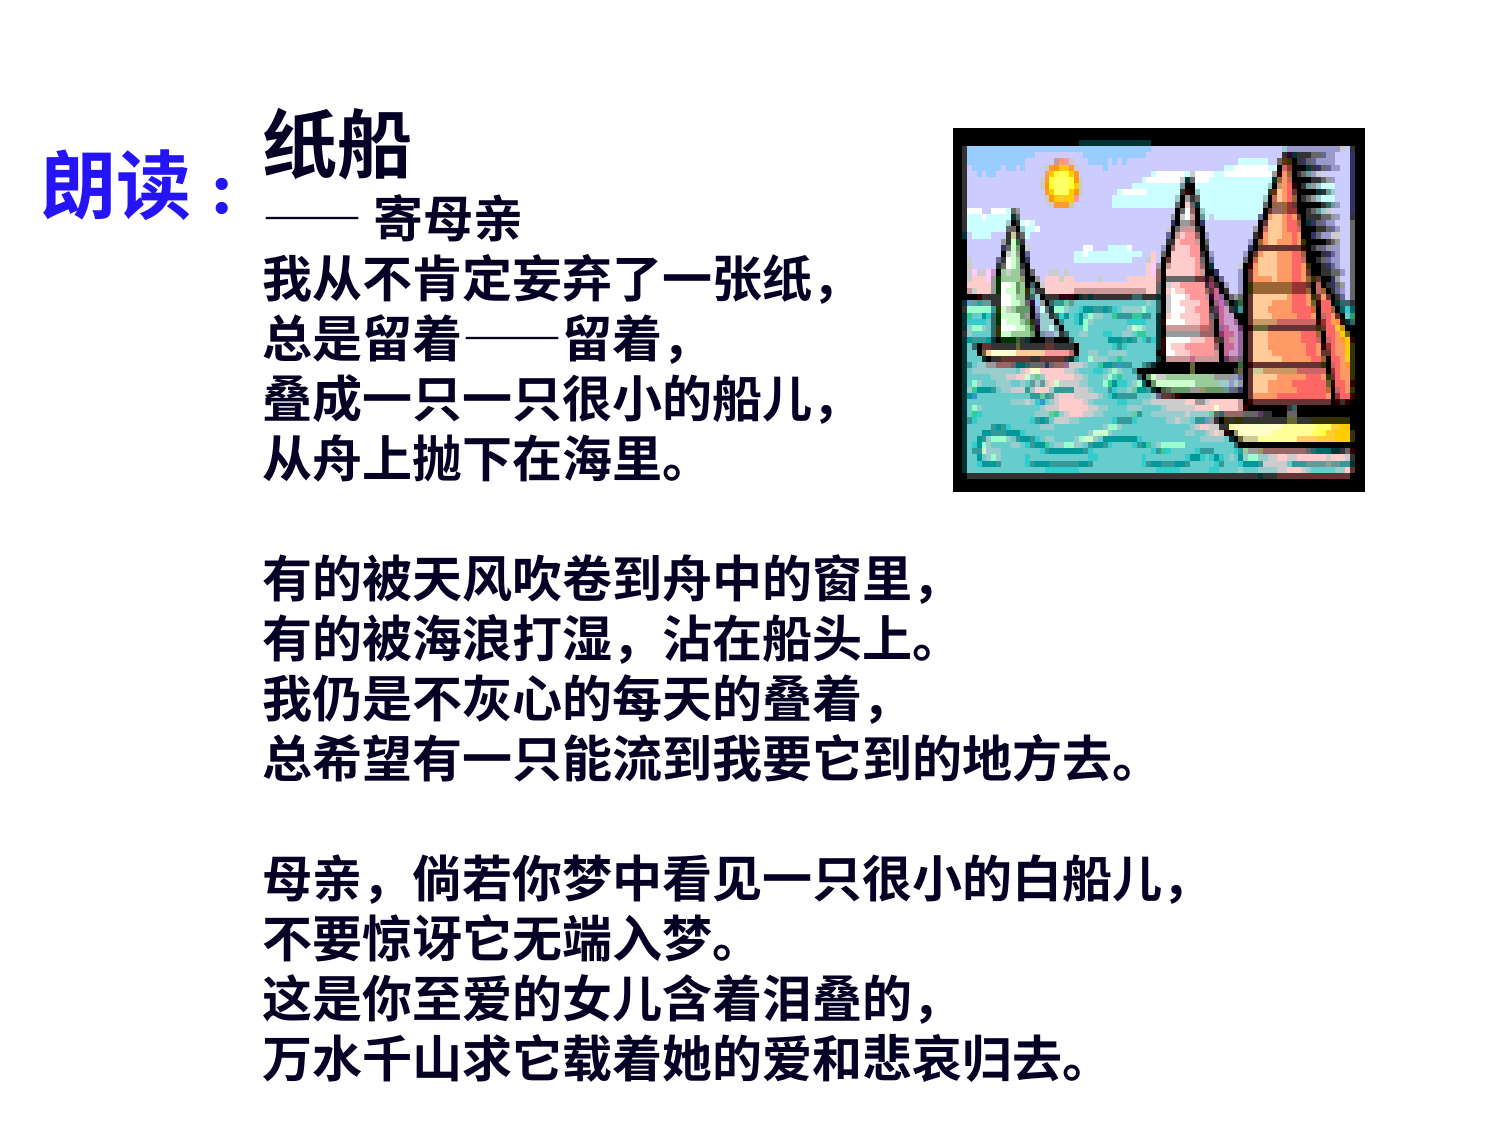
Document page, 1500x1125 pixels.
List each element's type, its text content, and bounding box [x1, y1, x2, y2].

text_box 朗读: [26, 131, 250, 237]
text_box 纸船 ——寄母亲 我从不肯定妄弃了一张纸， 总是留着——留着， 叠成一只一只很小的船儿， 从舟上抛下在海里。 有的被天风吹卷到舟中的窗里， 有的被海浪打湿，沾在船头上。 我仍是不灰心的每天的叠着， 总希望有一只能流到我要它到的地方去。 母亲，倘若你梦中看见一只很小的白船儿， 不要惊讶它无端入梦。 这是你至爱的女儿含着泪叠的， 万水千山求它载着她的爱和悲哀归去。 [247, 90, 1500, 1125]
picture [953, 128, 1365, 492]
